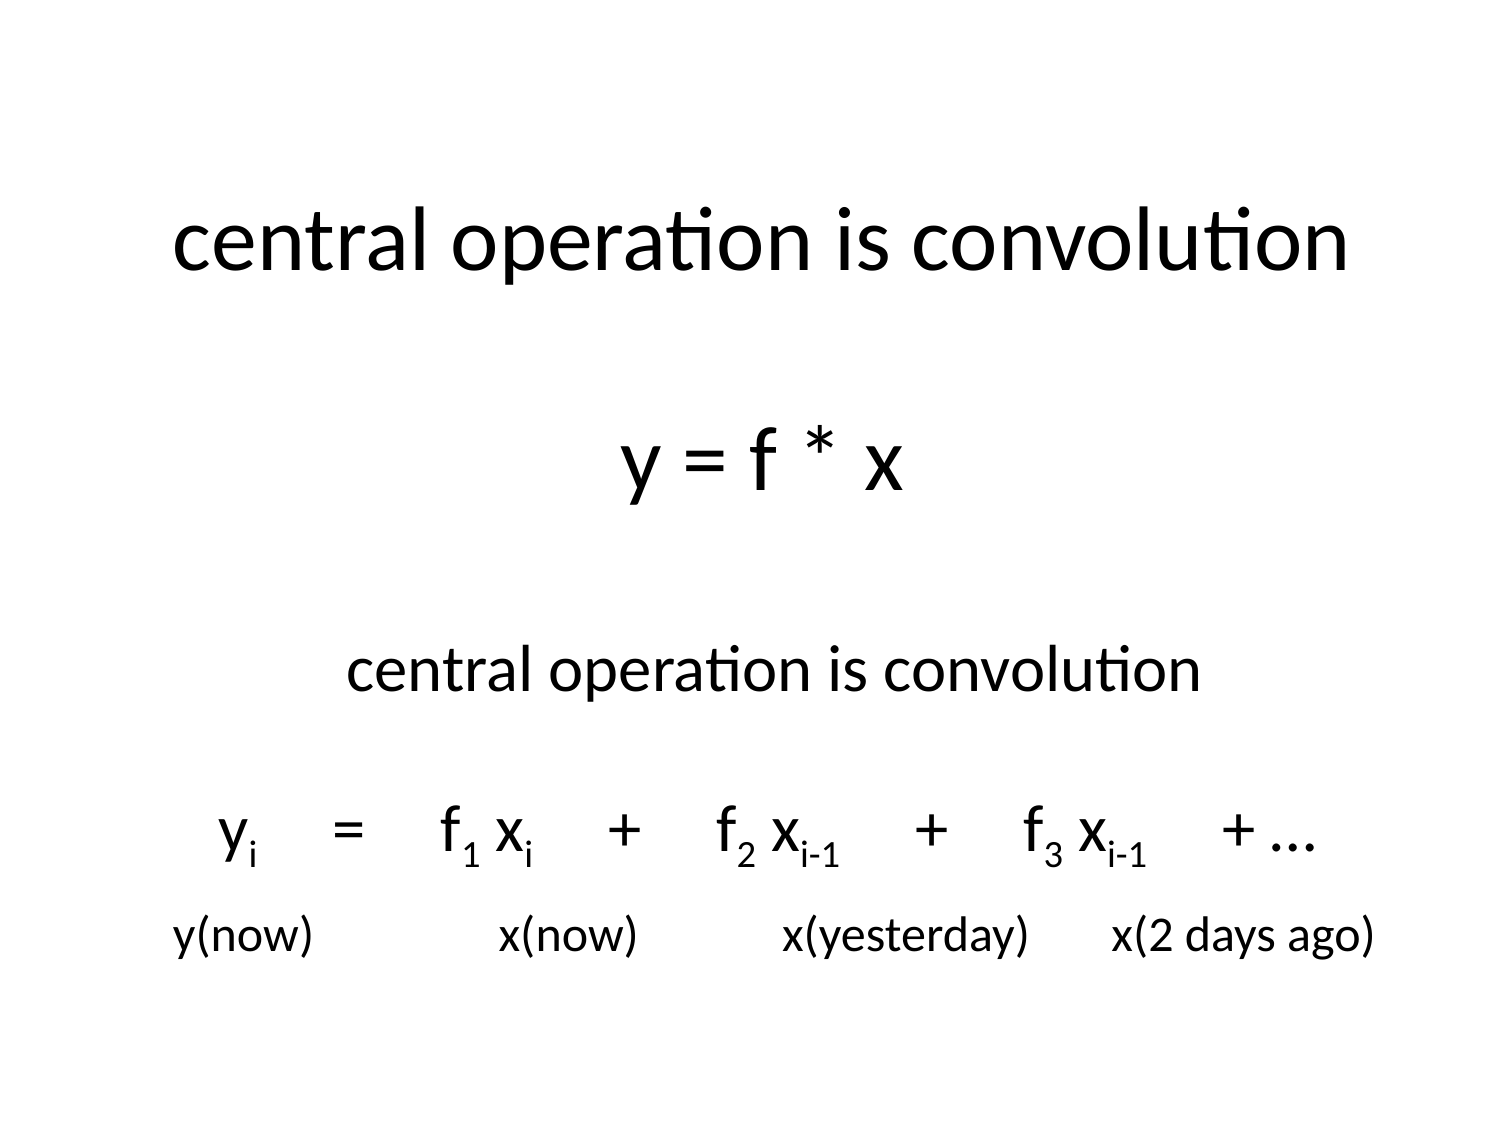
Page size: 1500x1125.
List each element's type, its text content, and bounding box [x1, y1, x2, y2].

text_box x(2 days ago) [1074, 888, 1413, 976]
text_box x(now) [462, 887, 675, 975]
text_box x(yesterday) [762, 887, 1050, 975]
text_box central operation is convolution yi = f1 xi + f2 xi-1 + f3 xi-1 + … [137, 549, 1413, 950]
text_box y(now) [137, 887, 350, 975]
title central operation is convolution y = f * x [125, 24, 1400, 663]
